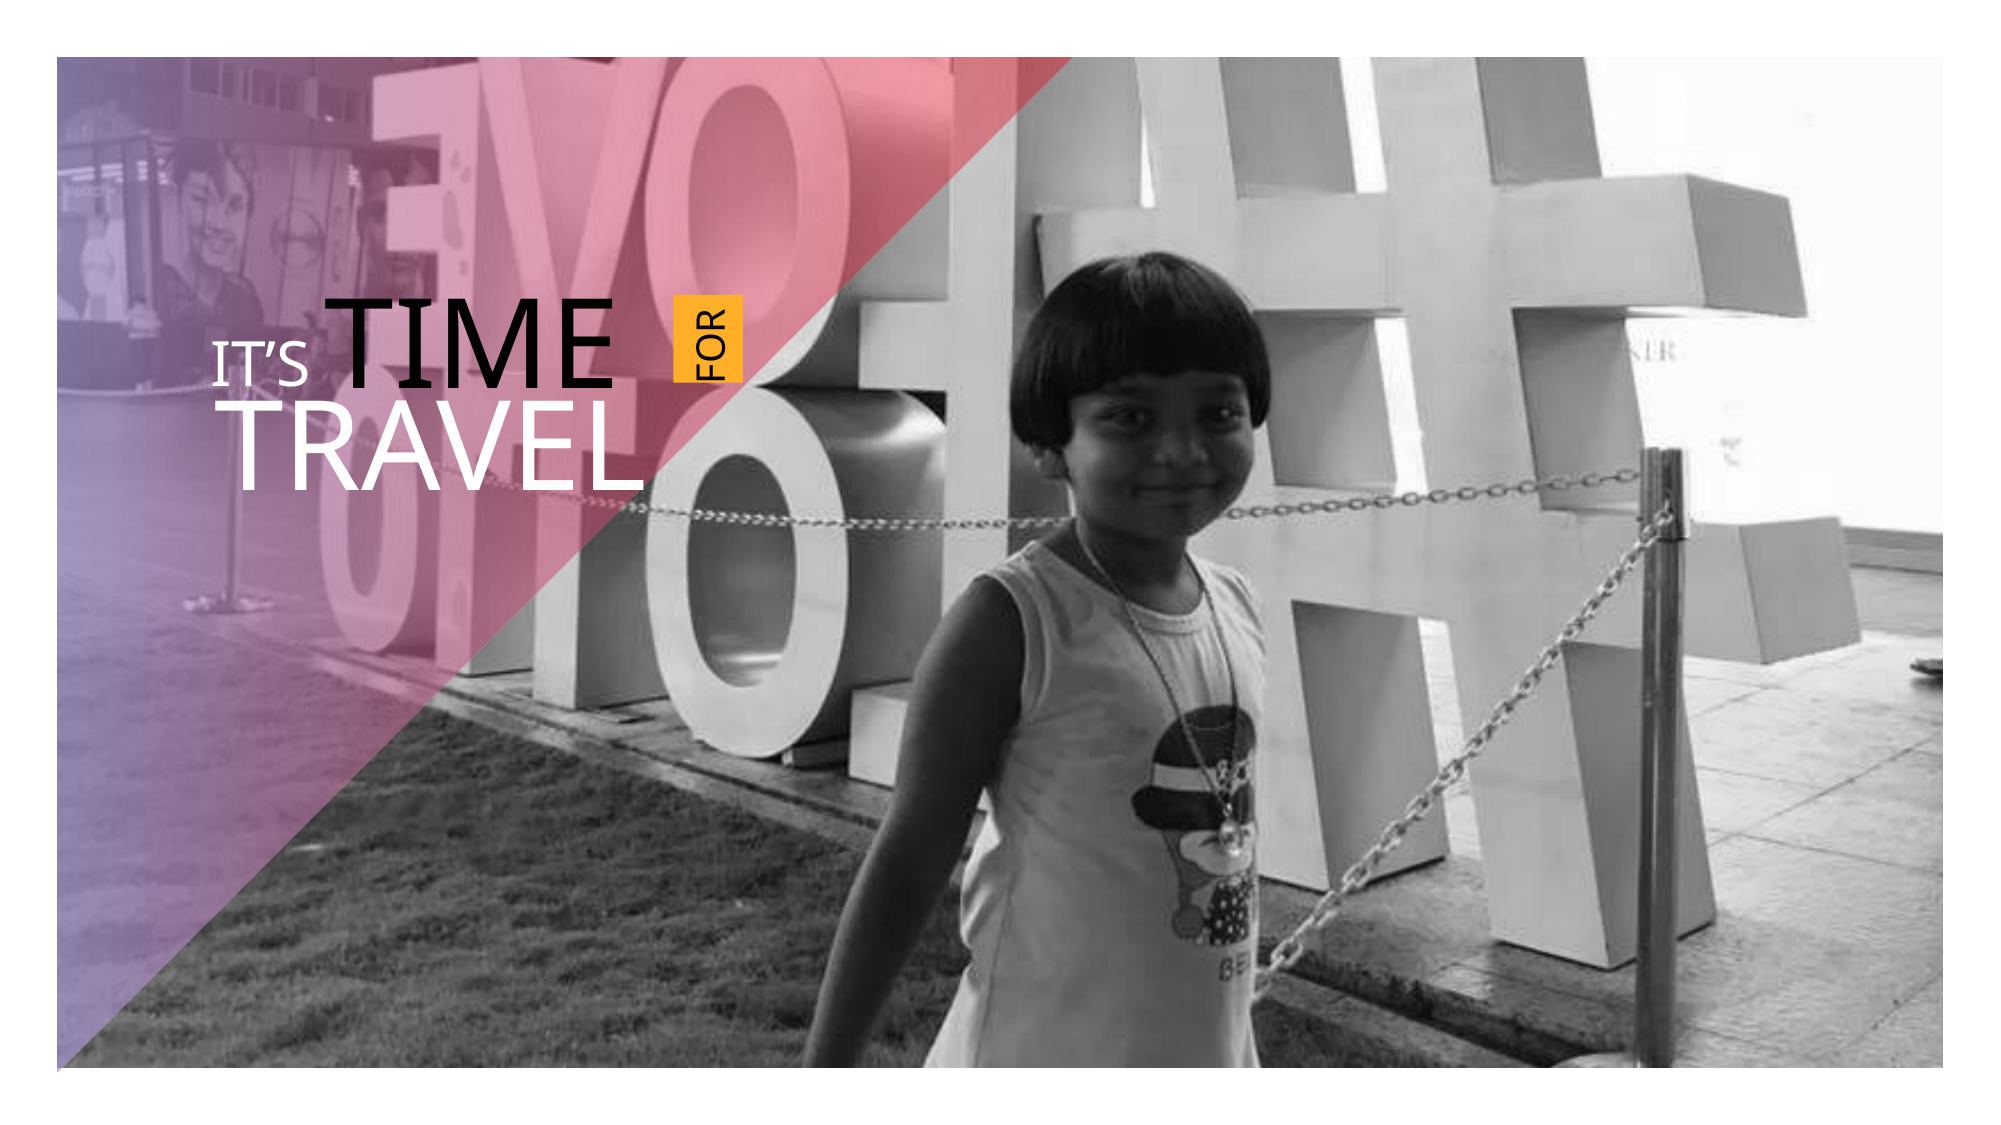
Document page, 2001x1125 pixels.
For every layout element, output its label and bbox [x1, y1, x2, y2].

text_box [56, 56, 1074, 1074]
text_box [195, 255, 776, 526]
picture [57, 57, 1943, 1068]
